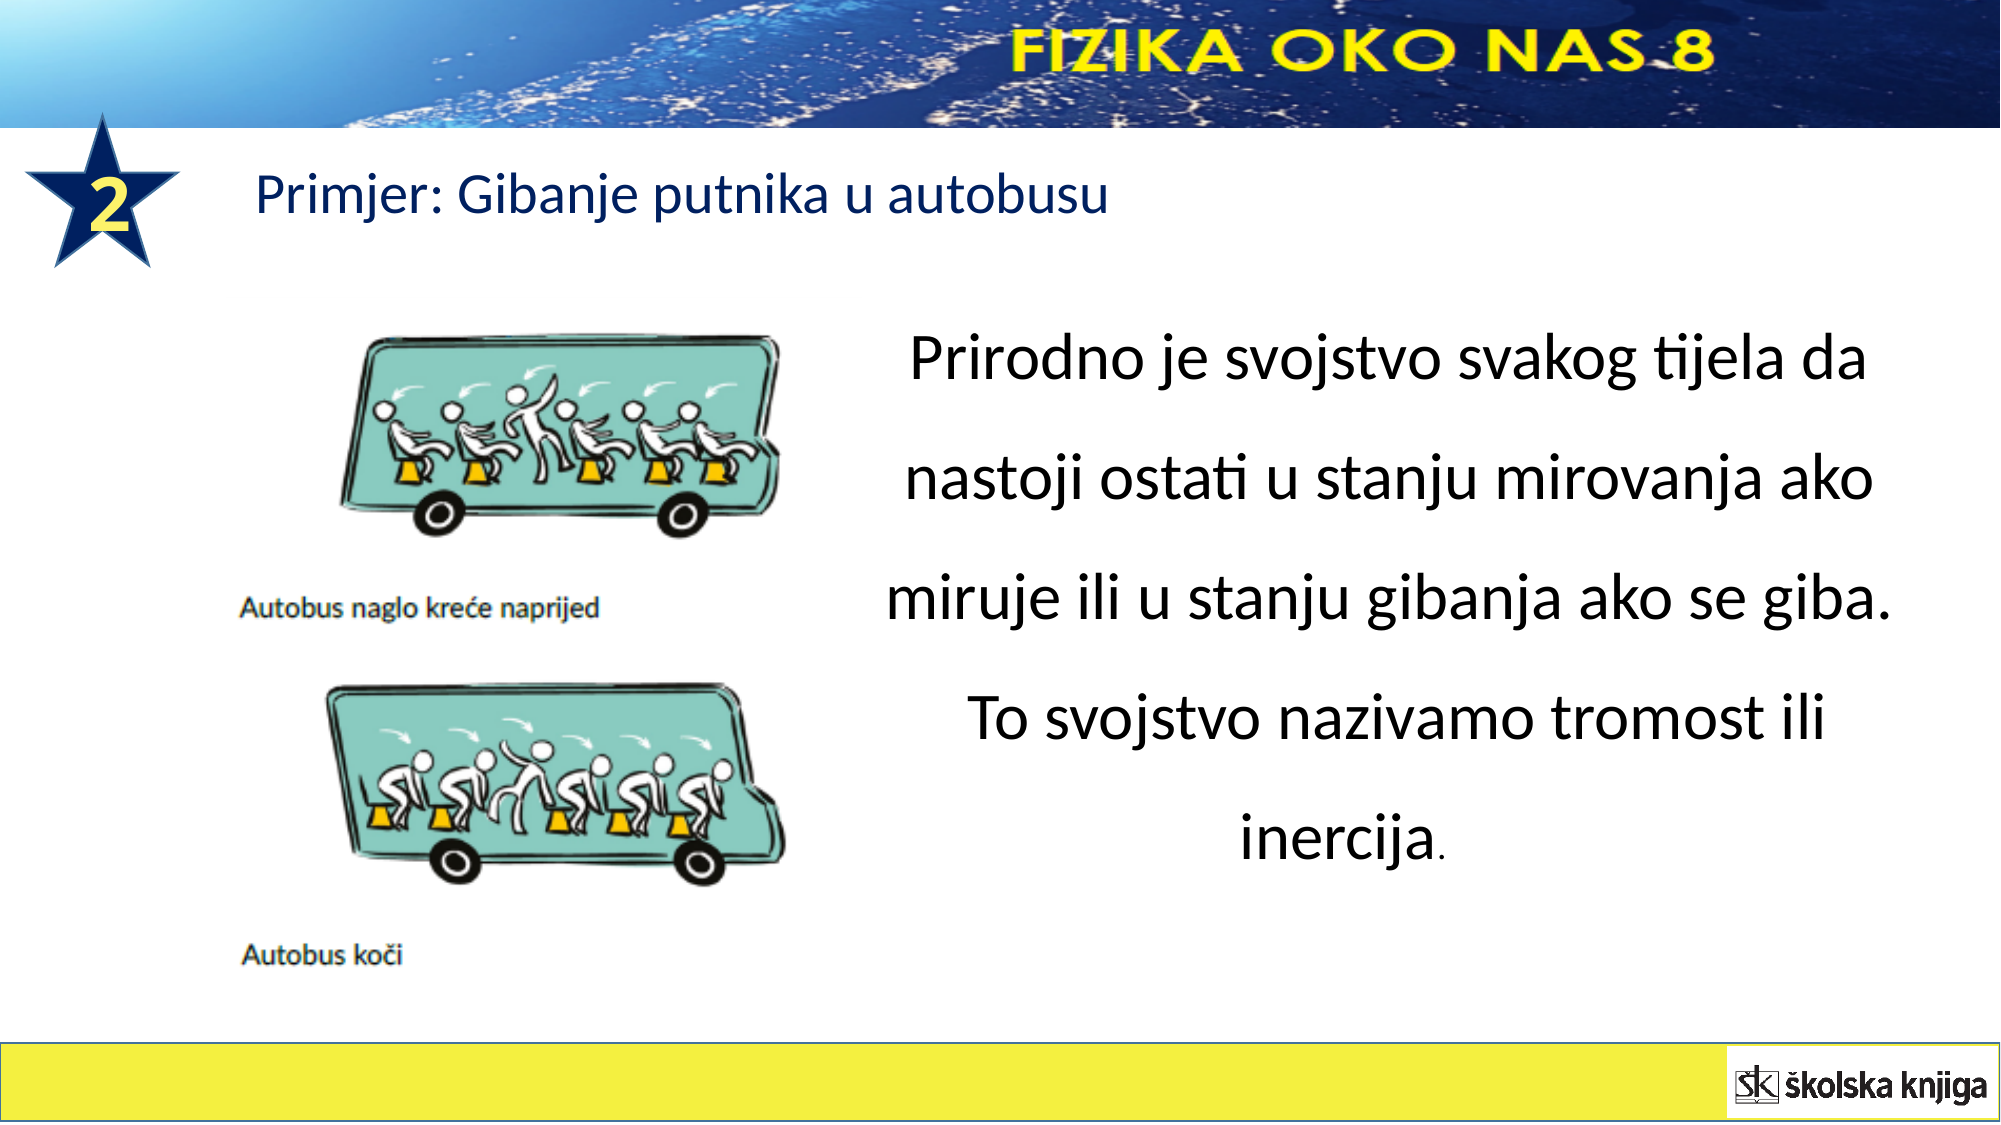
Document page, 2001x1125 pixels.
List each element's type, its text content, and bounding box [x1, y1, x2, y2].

text_box 2 [24, 111, 181, 269]
picture [1727, 1046, 1998, 1118]
text_box Prirodno je svojstvo svakog tijela da nastoji ostati u stanju mirovanja ako miruje ili u stanju gibanja ako se giba. To svojstvo nazivamo tromost ili inercija. [861, 265, 1919, 880]
picture [0, 0, 2000, 128]
picture [226, 296, 862, 984]
text_box Primjer: Gibanje putnika u autobusu [241, 147, 1482, 233]
